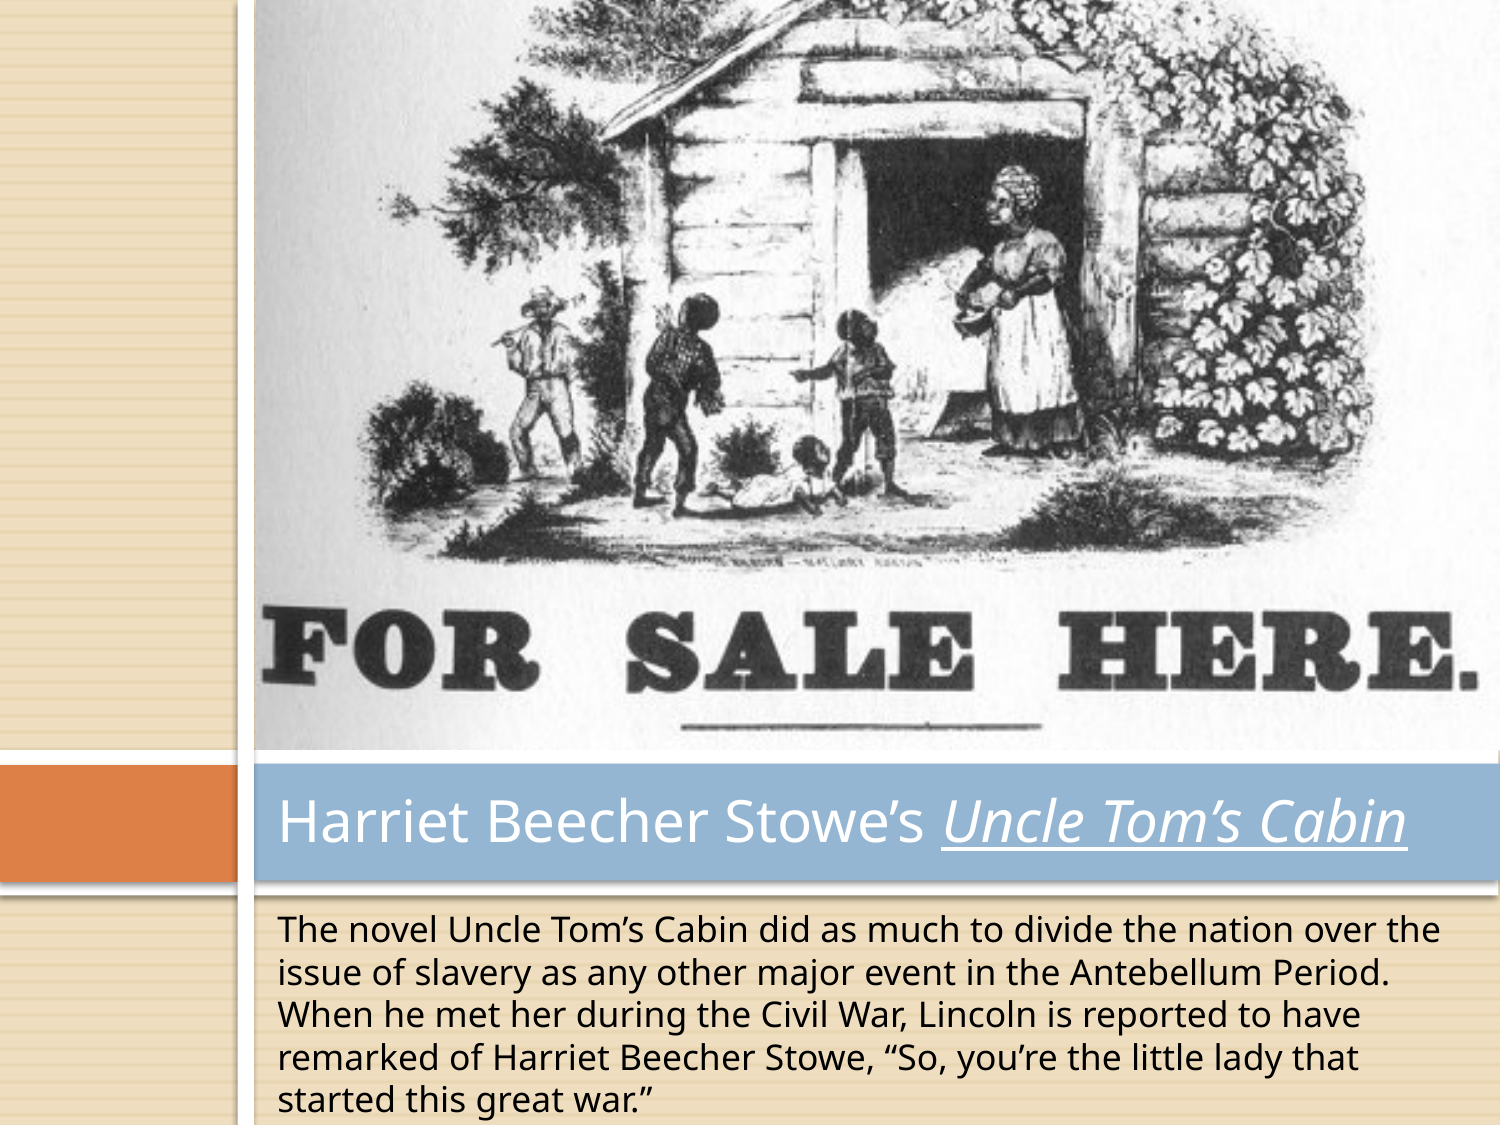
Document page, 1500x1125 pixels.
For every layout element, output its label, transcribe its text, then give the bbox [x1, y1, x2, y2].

list The novel Uncle Tom’s Cabin did as much to divide the nation over the issue of slavery as any other major event in the Antebellum Period. When he met her during the Civil War, Lincoln is reported to have remarked of Harriet Beecher Stowe, “So, you’re the little lady that started this great war.” [262, 900, 1463, 1088]
picture [255, 0, 1500, 750]
title Harriet Beecher Stowe’s Uncle Tom’s Cabin [262, 762, 1463, 875]
